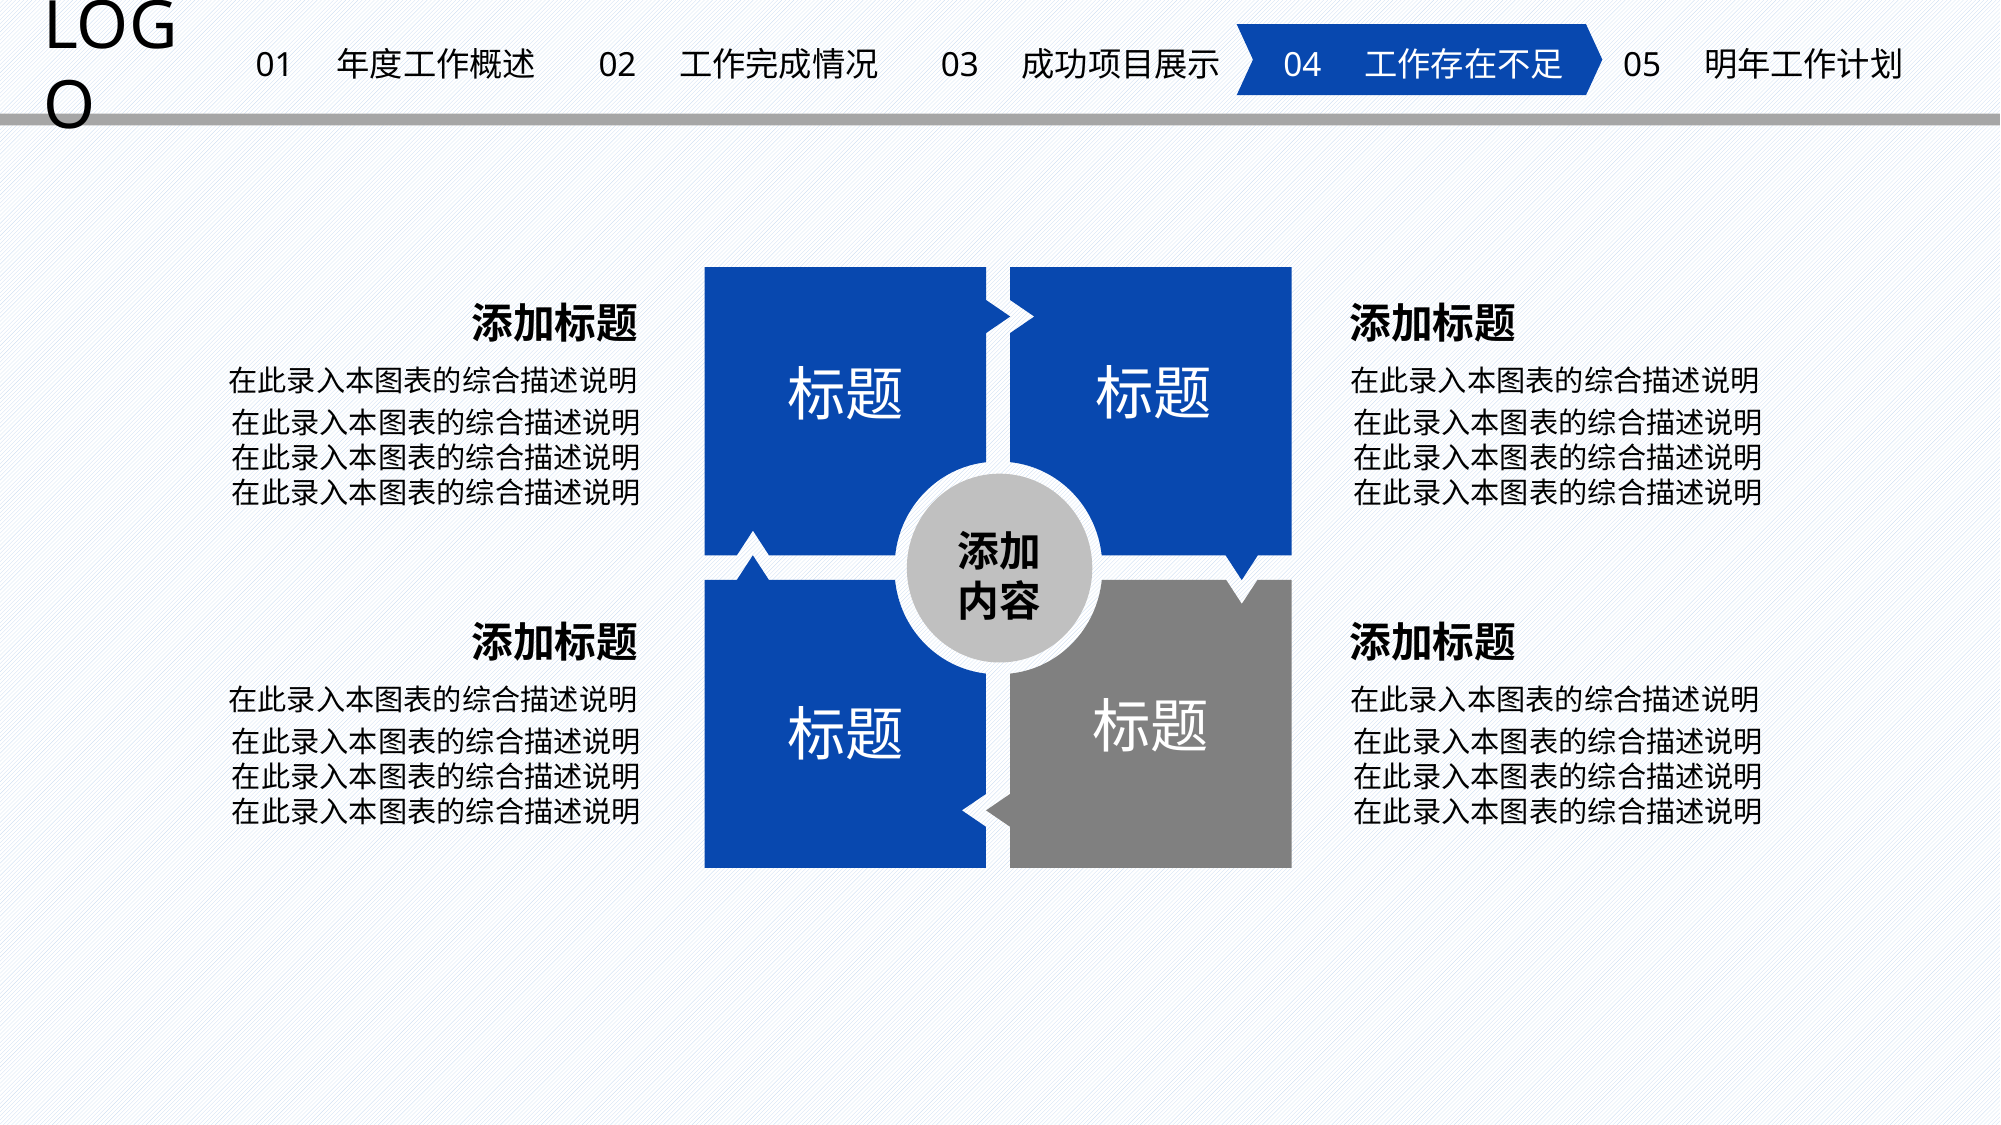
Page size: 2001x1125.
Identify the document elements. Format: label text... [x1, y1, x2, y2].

text_box 添加标题 [1334, 289, 1532, 348]
text_box 在此录入本图表的综合描述说明 在此录入本图表的综合描述说明 在此录入本图表的综合描述说明 在此录入本图表的综合描述说明 [1318, 348, 1792, 517]
text_box 04 工作存在不足 [1283, 42, 1582, 83]
text_box 添加标题 [456, 608, 654, 667]
text_box 03 成功项目展示 [940, 42, 1239, 83]
text_box [1236, 24, 1603, 96]
text_box 在此录入本图表的综合描述说明 在此录入本图表的综合描述说明 在此录入本图表的综合描述说明 在此录入本图表的综合描述说明 [196, 348, 670, 517]
text_box 01 年度工作概述 [255, 42, 554, 83]
text_box 添加标题 [456, 289, 654, 348]
text_box 在此录入本图表的综合描述说明 在此录入本图表的综合描述说明 在此录入本图表的综合描述说明 在此录入本图表的综合描述说明 [1318, 667, 1792, 836]
text_box 添加标题 [1334, 608, 1532, 667]
text_box LOGO [43, 0, 209, 142]
text_box 05 明年工作计划 [1623, 42, 1922, 83]
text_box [704, 266, 1295, 869]
text_box [0, 113, 43, 126]
text_box 02 工作完成情况 [598, 42, 897, 83]
text_box [209, 113, 2000, 126]
text_box 在此录入本图表的综合描述说明 在此录入本图表的综合描述说明 在此录入本图表的综合描述说明 在此录入本图表的综合描述说明 [196, 667, 670, 836]
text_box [891, 473, 1108, 663]
